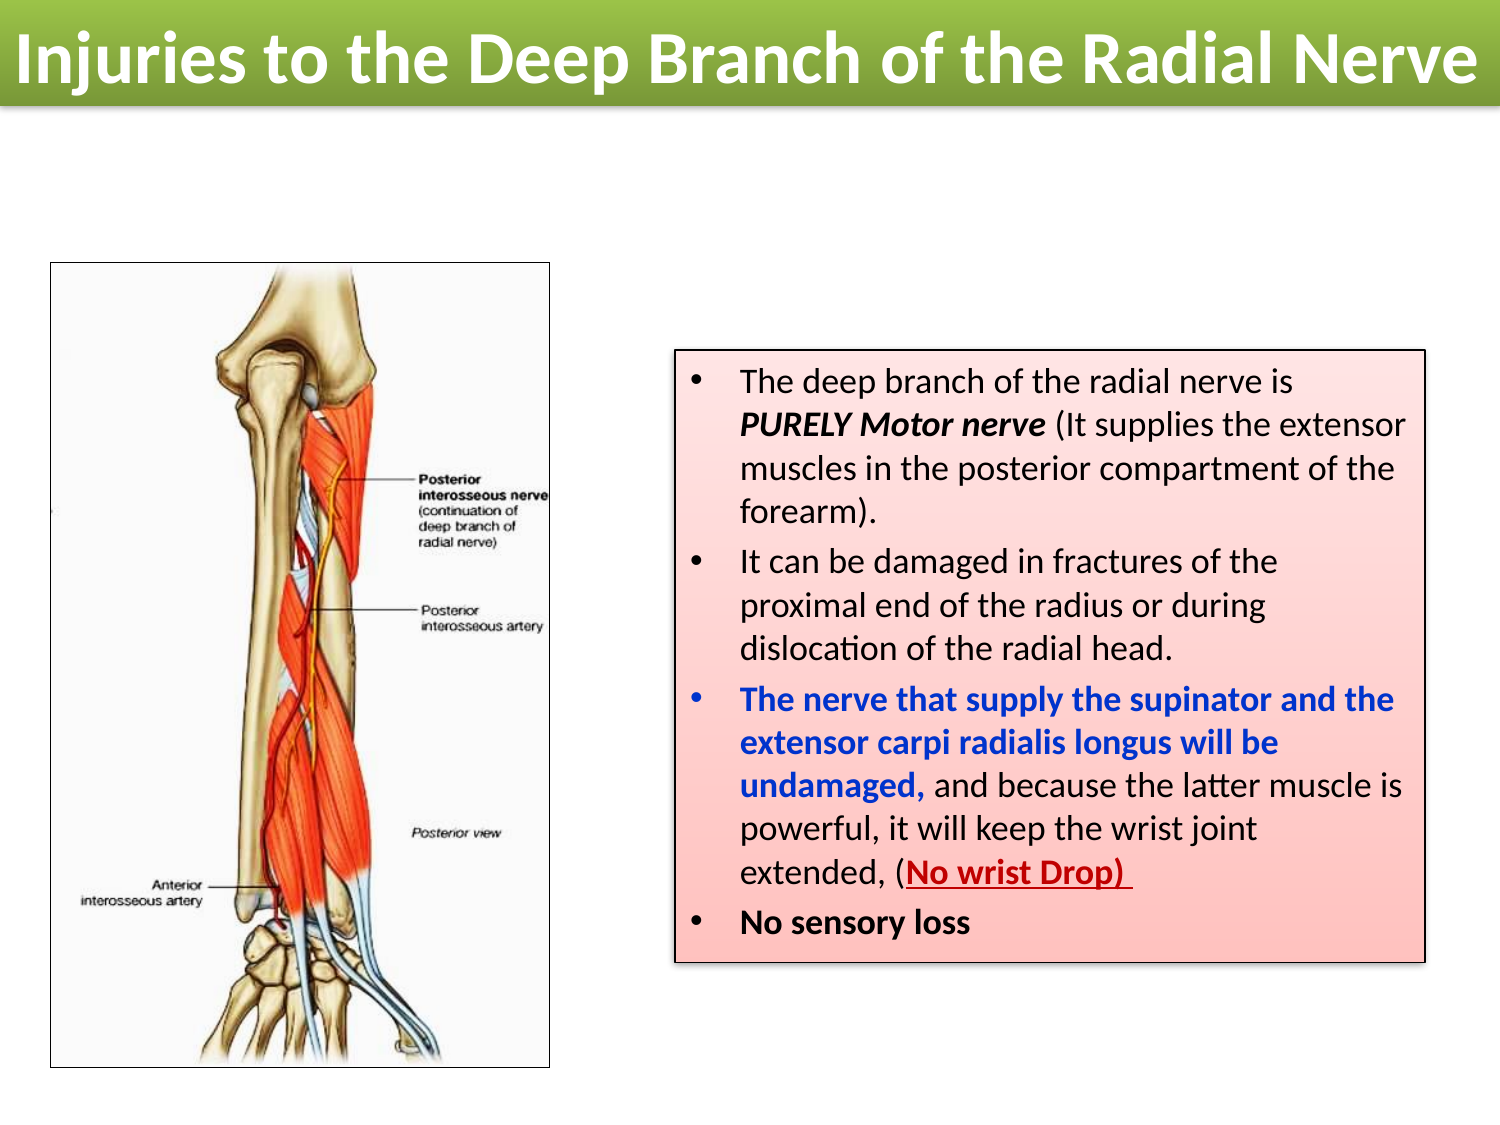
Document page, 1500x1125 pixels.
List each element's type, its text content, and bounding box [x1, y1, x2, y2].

text_box Injuries to the Deep Branch of the Radial Nerve [0, 0, 1500, 106]
picture [49, 262, 551, 1068]
list The deep branch of the radial nerve is PURELY Motor nerve (It supplies the extensor muscles in the posterior compartment of the forearm). It can be damaged in fractures of the proximal end of the radius or during dislocation of the radial head. The nerve that supply the supinator and the extensor carpi radialis longus will be undamaged, and because the latter muscle is powerful, it will keep the wrist joint extended, (No wrist Drop) No sensory loss [674, 349, 1426, 963]
